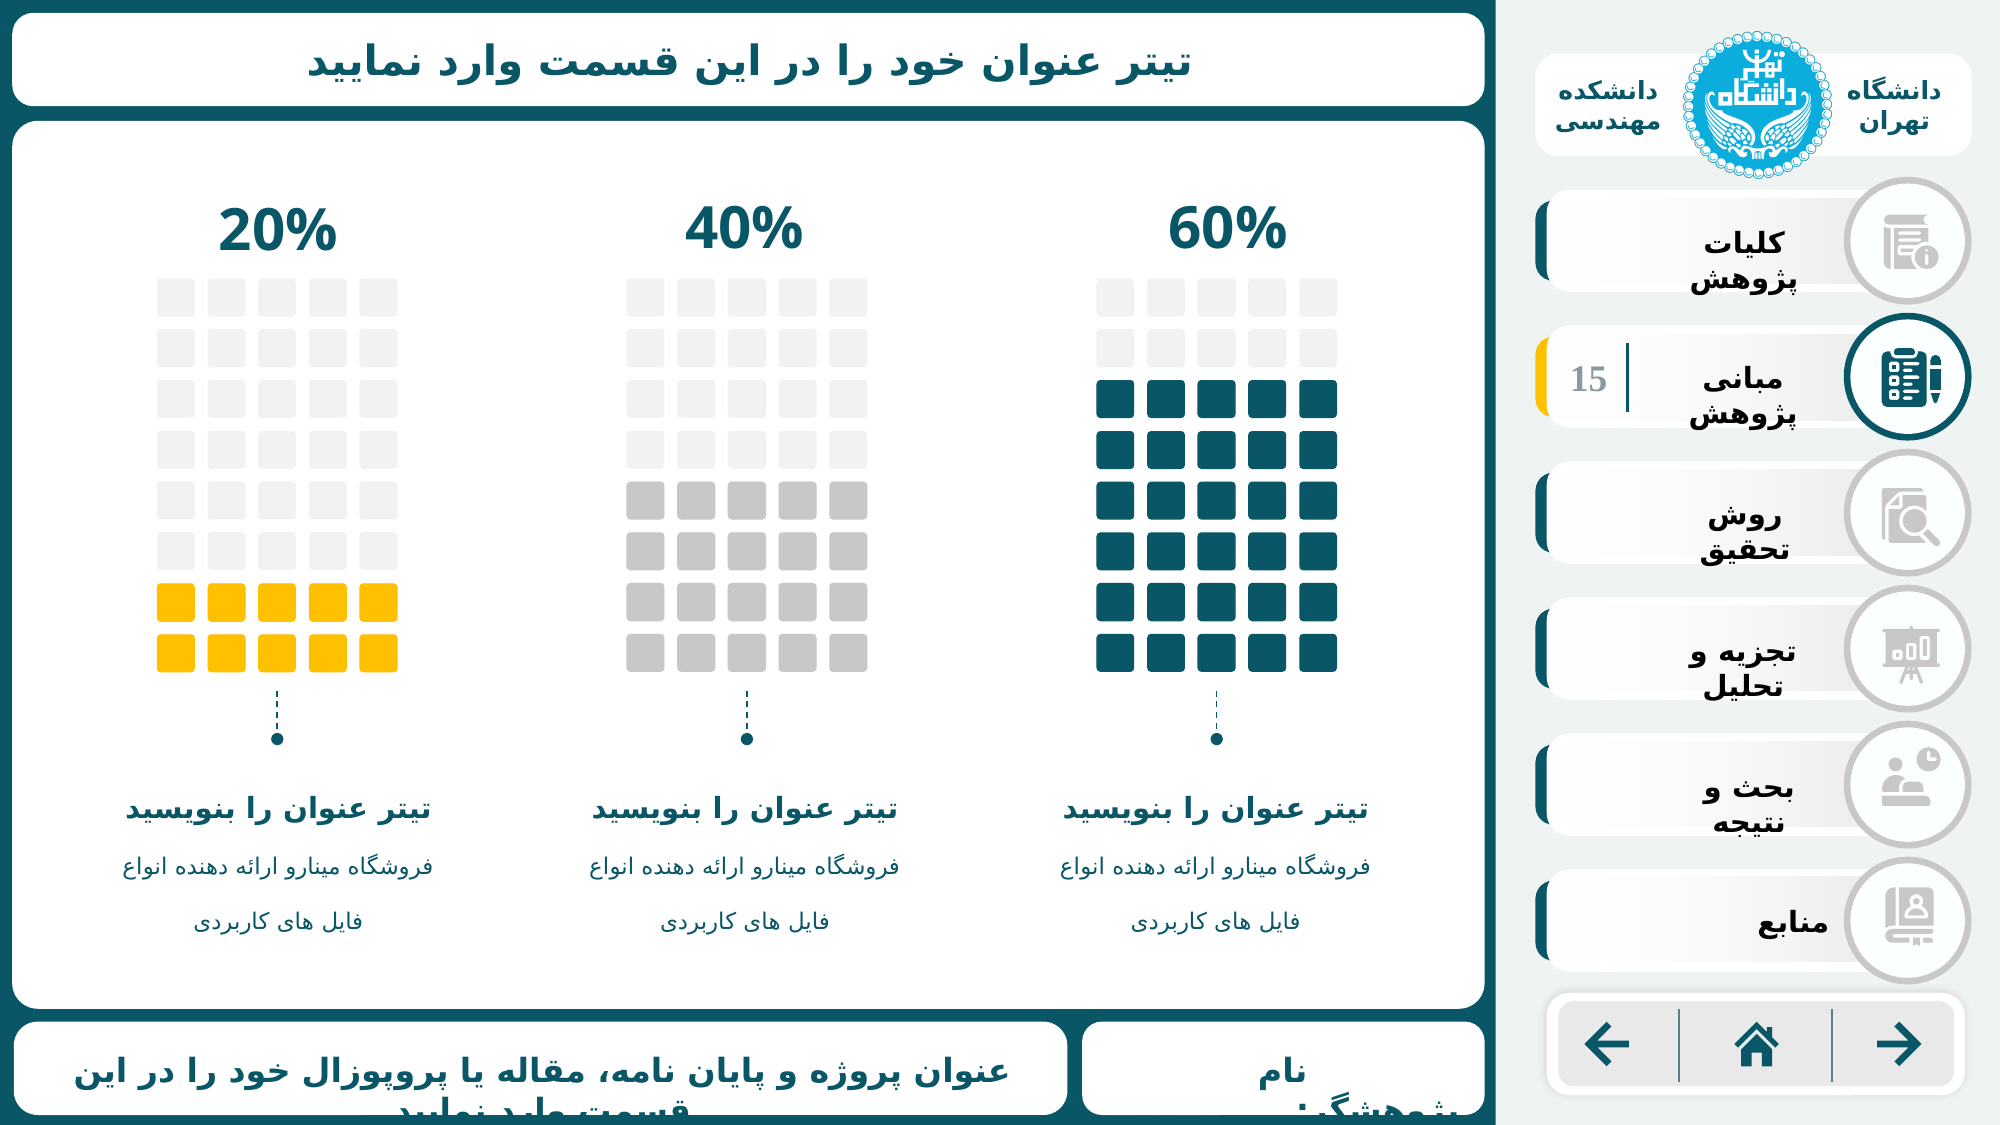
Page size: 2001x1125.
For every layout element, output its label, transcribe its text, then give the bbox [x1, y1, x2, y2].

text_box دانشگاه تهران [1832, 67, 1981, 142]
text_box عنوان پروژه و پایان نامه، مقاله یا پروپوزال خود را در این قسمت وارد نمایید [19, 1041, 1067, 1125]
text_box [1734, 1021, 1779, 1067]
text_box تیتر عنوان را بنویسید فروشگاه مینارو ارائه دهنده انواع فایل های کاربردی [1027, 746, 1404, 942]
text_box 60% [1110, 183, 1346, 268]
text_box تیتر عنوان خود را در این قسمت وارد نمایید [19, 26, 1481, 92]
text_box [1885, 887, 1935, 947]
text_box تیتر عنوان را بنویسید فروشگاه مینارو ارائه دهنده انواع فایل های کاربردی [90, 746, 467, 942]
text_box تیتر عنوان را بنویسید فروشگاه مینارو ارائه دهنده انواع فایل های کاربردی [557, 746, 933, 942]
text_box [1881, 625, 1941, 684]
picture [1683, 31, 1832, 179]
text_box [1881, 348, 1941, 408]
text_box بحث و نتیجه [1654, 760, 1844, 846]
slide_number 15 [1549, 346, 1628, 407]
text_box دانشکده مهندسی [1522, 67, 1683, 142]
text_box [1883, 214, 1939, 270]
text_box [1584, 1021, 1629, 1067]
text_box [626, 278, 868, 739]
text_box نام پژوهشگر:............... [1084, 1041, 1482, 1125]
text_box روش تحقیق [1646, 488, 1844, 573]
text_box [1877, 1021, 1922, 1067]
text_box 20% [160, 185, 397, 270]
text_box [156, 278, 398, 739]
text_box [1881, 488, 1941, 547]
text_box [1881, 747, 1941, 807]
text_box منابع [1670, 895, 1844, 946]
text_box مبانی پژوهش [1642, 352, 1844, 437]
text_box تجزیه و تحلیل [1642, 624, 1844, 710]
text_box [1096, 278, 1337, 739]
text_box 40% [626, 183, 863, 268]
text_box کلیات پژوهش [1644, 216, 1844, 302]
